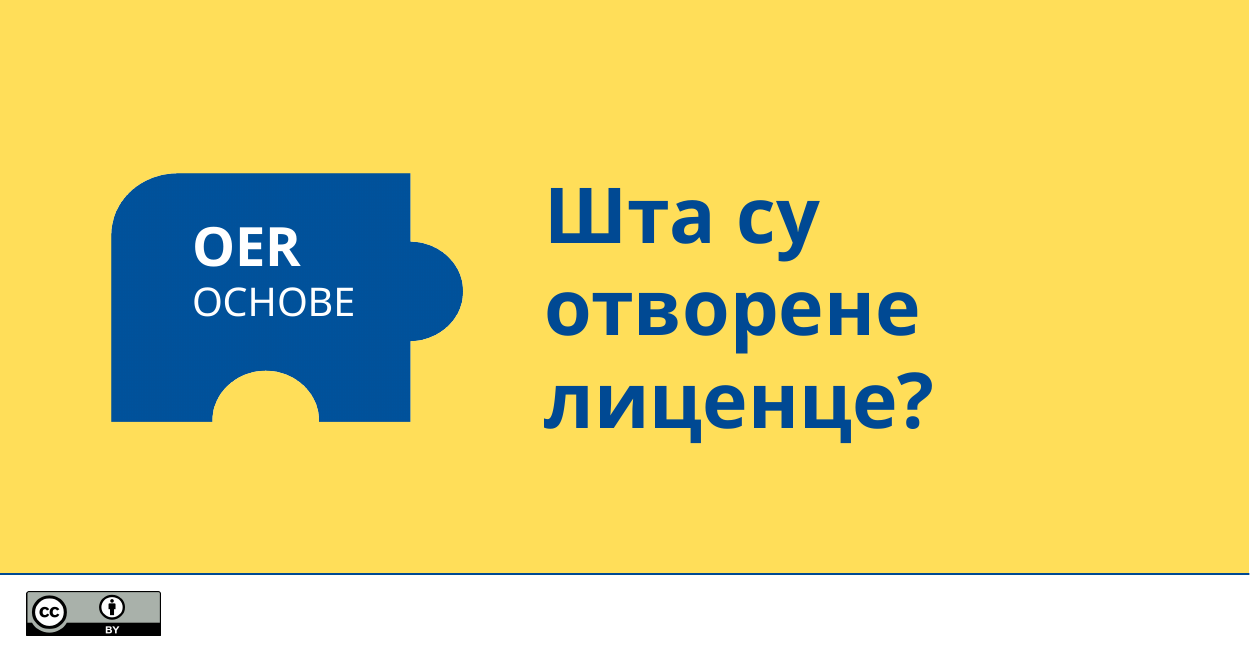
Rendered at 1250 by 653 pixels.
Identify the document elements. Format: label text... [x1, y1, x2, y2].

picture [25, 591, 161, 636]
text_box [0, 581, 1250, 653]
text_box OER ОСНОВЕ [468, 199, 718, 337]
picture [111, 173, 463, 422]
text_box Шта су отворене лиценце? [532, 153, 1189, 456]
